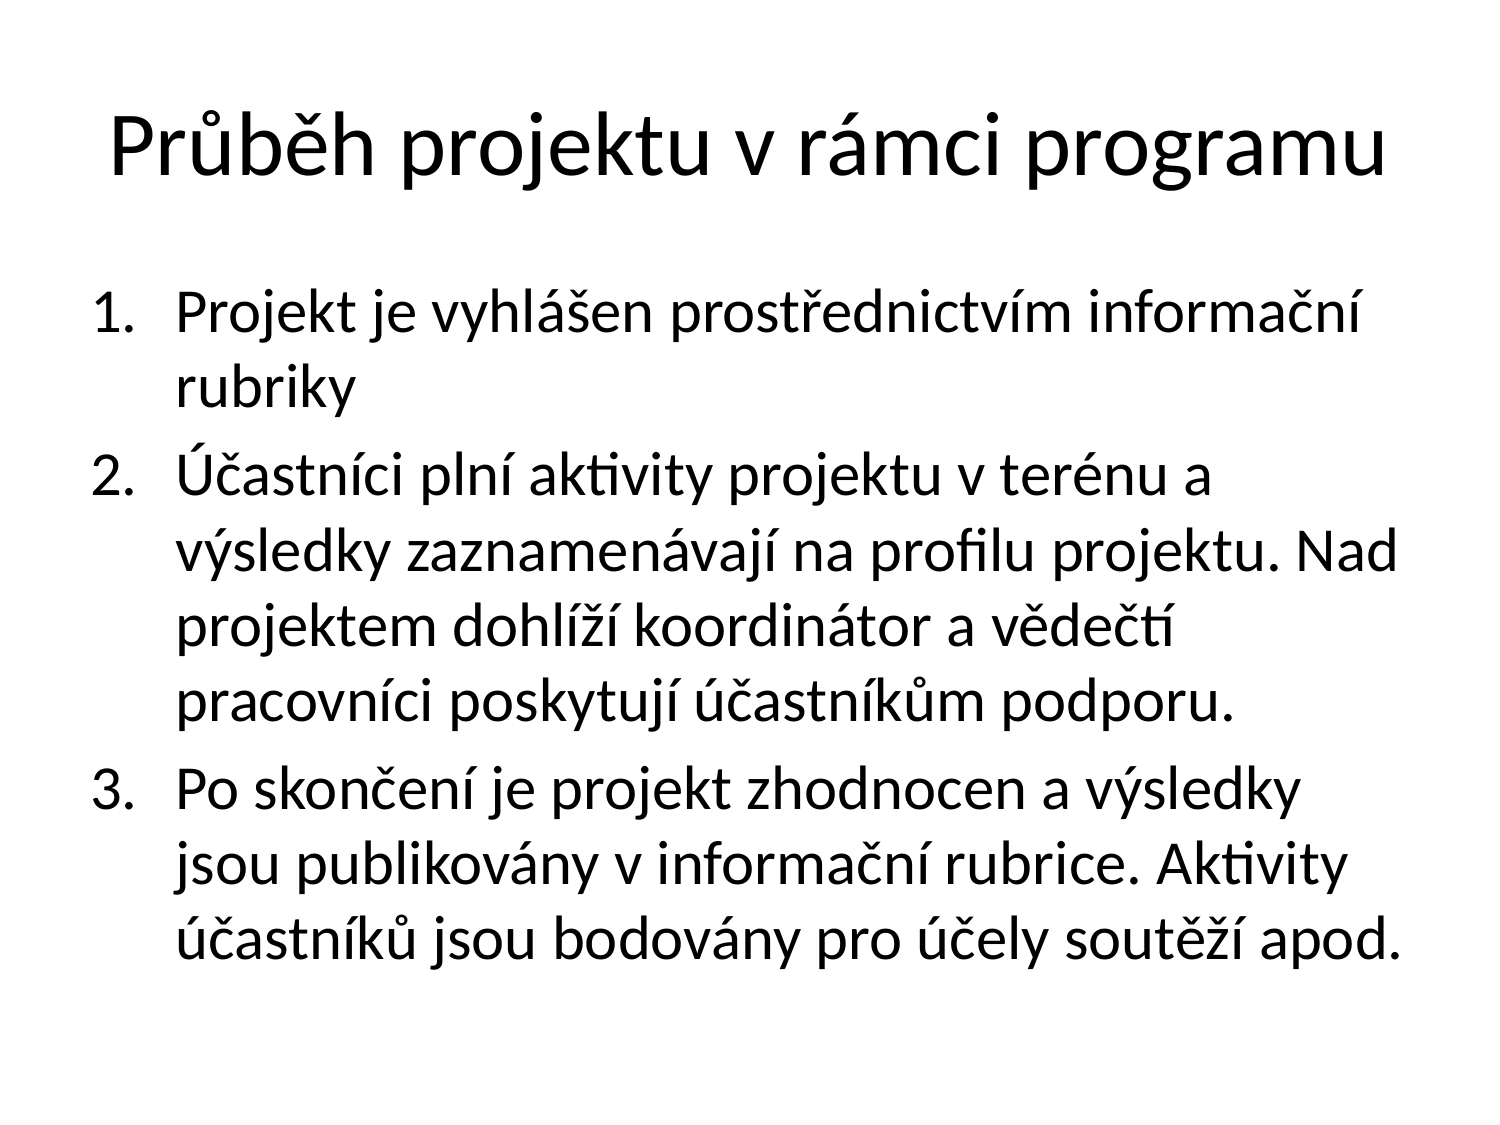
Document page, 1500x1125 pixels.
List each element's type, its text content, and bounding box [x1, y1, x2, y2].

title Průběh projektu v rámci programu [75, 45, 1425, 233]
list Projekt je vyhlášen prostřednictvím informační rubriky Účastníci plní aktivity projektu v terénu a výsledky zaznamenávají na profilu projektu. Nad projektem dohlíží koordinátor a vědečtí pracovníci poskytují účastníkům podporu. Po skončení je projekt zhodnocen a výsledky jsou publikovány v informační rubrice. Aktivity účastníků jsou bodovány pro účely soutěží apod. [75, 262, 1425, 1005]
